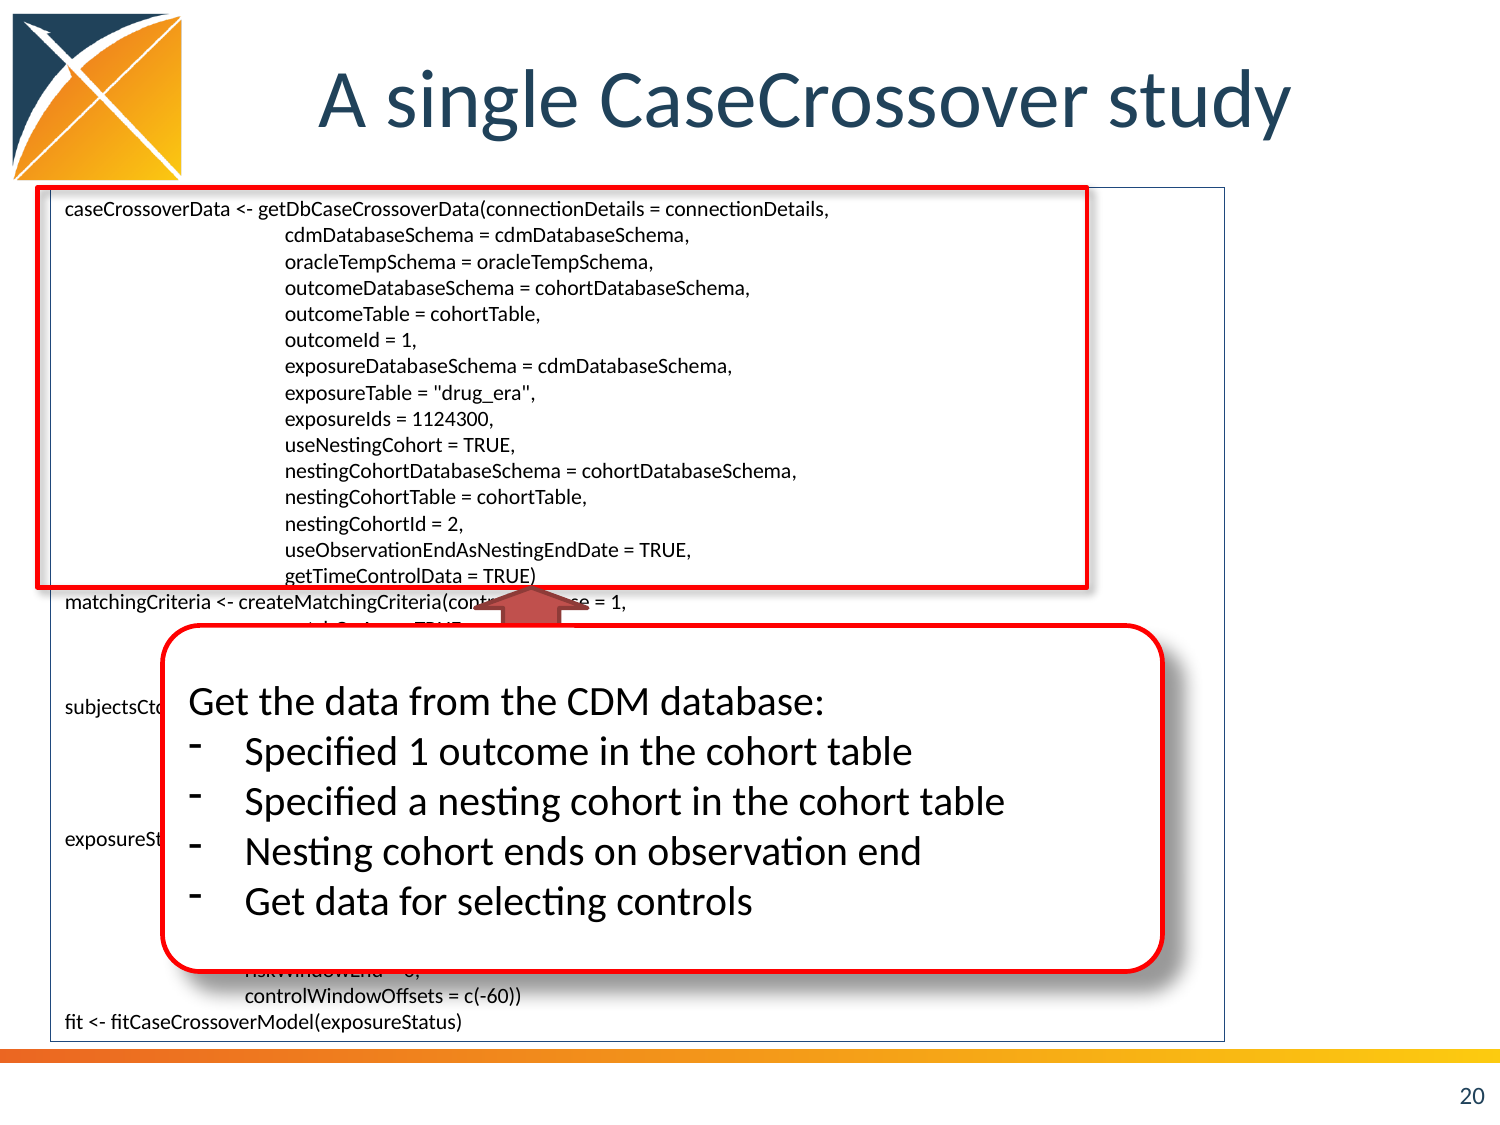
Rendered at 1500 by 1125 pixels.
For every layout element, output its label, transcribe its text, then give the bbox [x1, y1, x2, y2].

slide_number 20 [1149, 1065, 1500, 1125]
text_box caseCrossoverData <- getDbCaseCrossoverData(connectionDetails = connectionDetails, cdmDatabaseSchema = cdmDatabaseSchema, oracleTempSchema = oracleTempSchema, outcomeDatabaseSchema = cohortDatabaseSchema, outcomeTable = cohortTable, outcomeId = 1, exposureDatabaseSchema = cdmDatabaseSchema, exposureTable = "drug_era", exposureIds = 1124300, useNestingCohort = TRUE, nestingCohortDatabaseSchema = cohortDatabaseSchema, nestingCohortTable = cohortTable, nestingCohortId = 2, useObservationEndAsNestingEndDate = TRUE, getTimeControlData = TRUE) matchingCriteria <- createMatchingCriteria(controlsPerCase = 1, matchOnAge = TRUE, ageCaliper = 2, matchOnGender = TRUE) subjectsCtc <- selectSubjectsToInclude(caseCrossoverData = caseCrossoverData, outcomeId = 1, firstOutcomeOnly = TRUE, washoutPeriod = 183, matchingCriteria = matchingCriteria) exposureStatus <- getExposureStatus(subjects = subjects, caseCrossoverData = caseCrossoverData, exposureId = 1124300, firstExposureOnly = FALSE, riskWindowStart = -30, riskWindowEnd = 0, controlWindowOffsets = c(-60)) fit <- fitCaseCrossoverModel(exposureStatus) [50, 187, 1225, 1042]
picture [0, 0, 206, 200]
text_box [35, 185, 1089, 590]
text_box [472, 585, 590, 623]
text_box Get the data from the CDM database: Specified 1 outcome in the cohort table Specified a nesting cohort in the cohort table Nesting cohort ends on observation end Get data for selecting controls [160, 623, 1165, 974]
title A single CaseCrossover study [187, 24, 1425, 163]
